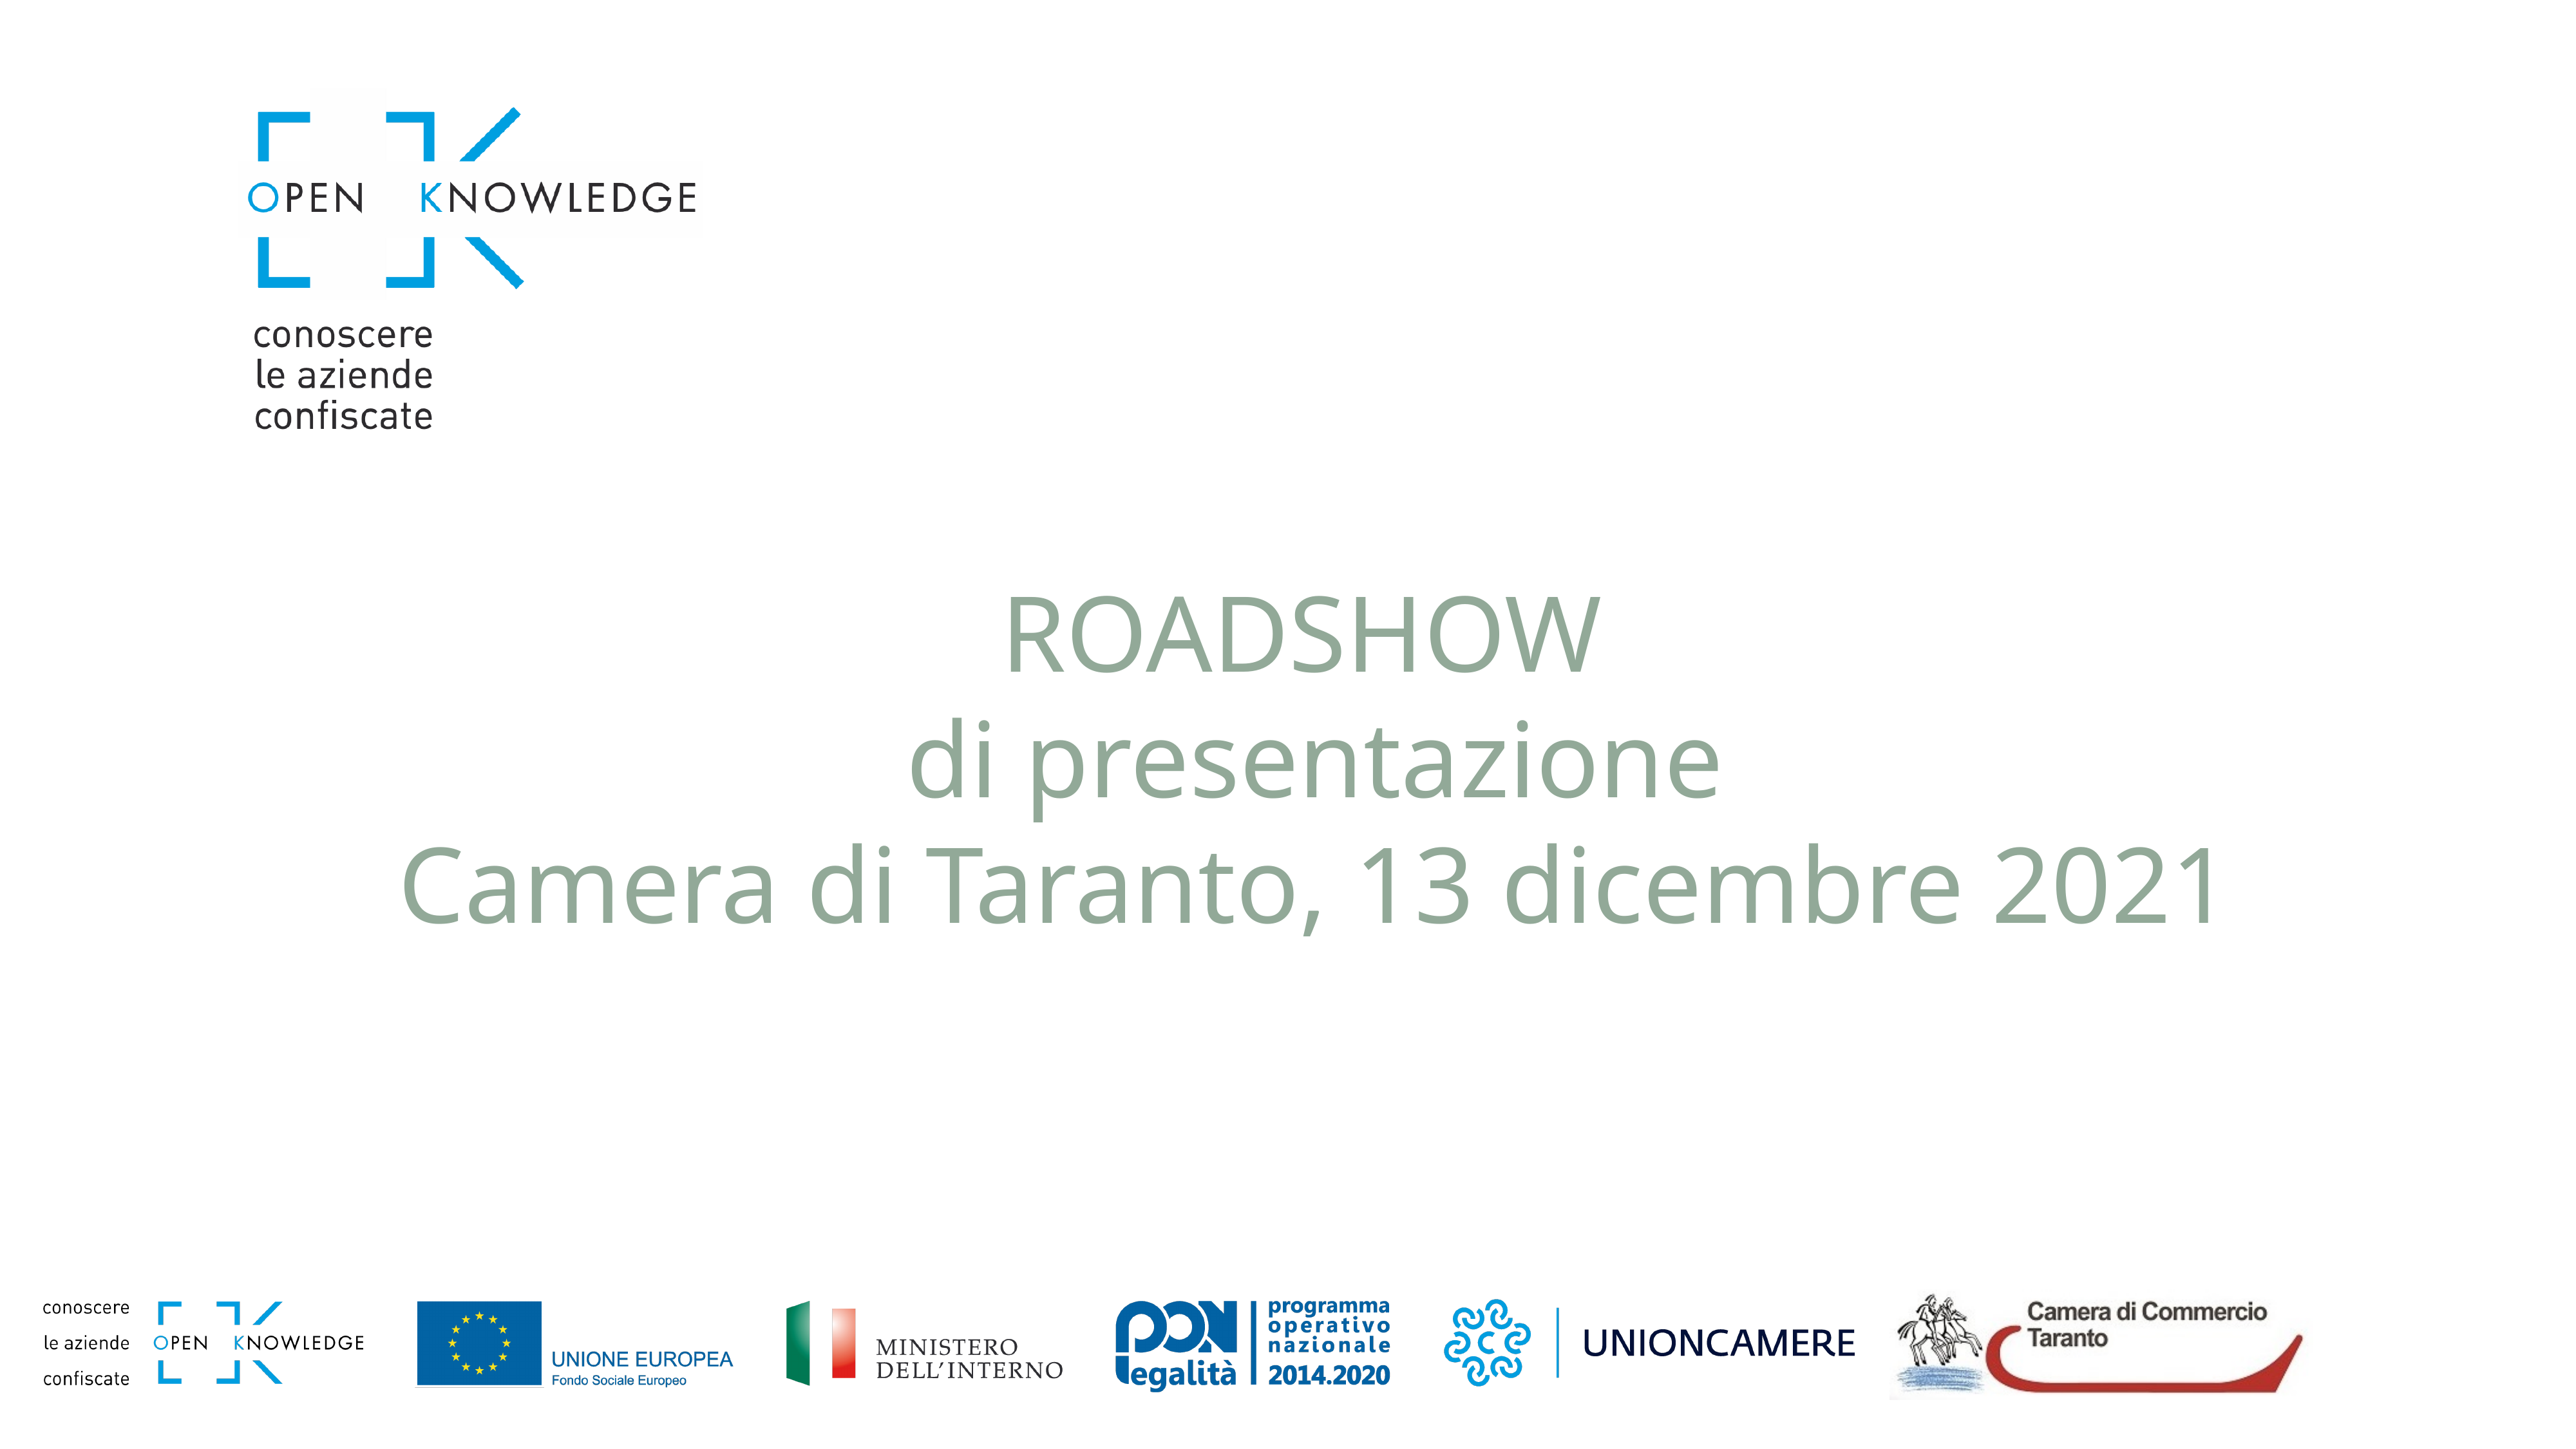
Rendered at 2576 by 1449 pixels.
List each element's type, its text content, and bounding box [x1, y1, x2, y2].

picture [1889, 1281, 2313, 1400]
text_box ROADSHOW di presentazione Camera di Taranto, 13 dicembre 2021 [226, 562, 2404, 950]
picture [42, 1296, 1855, 1392]
picture [238, 88, 703, 437]
